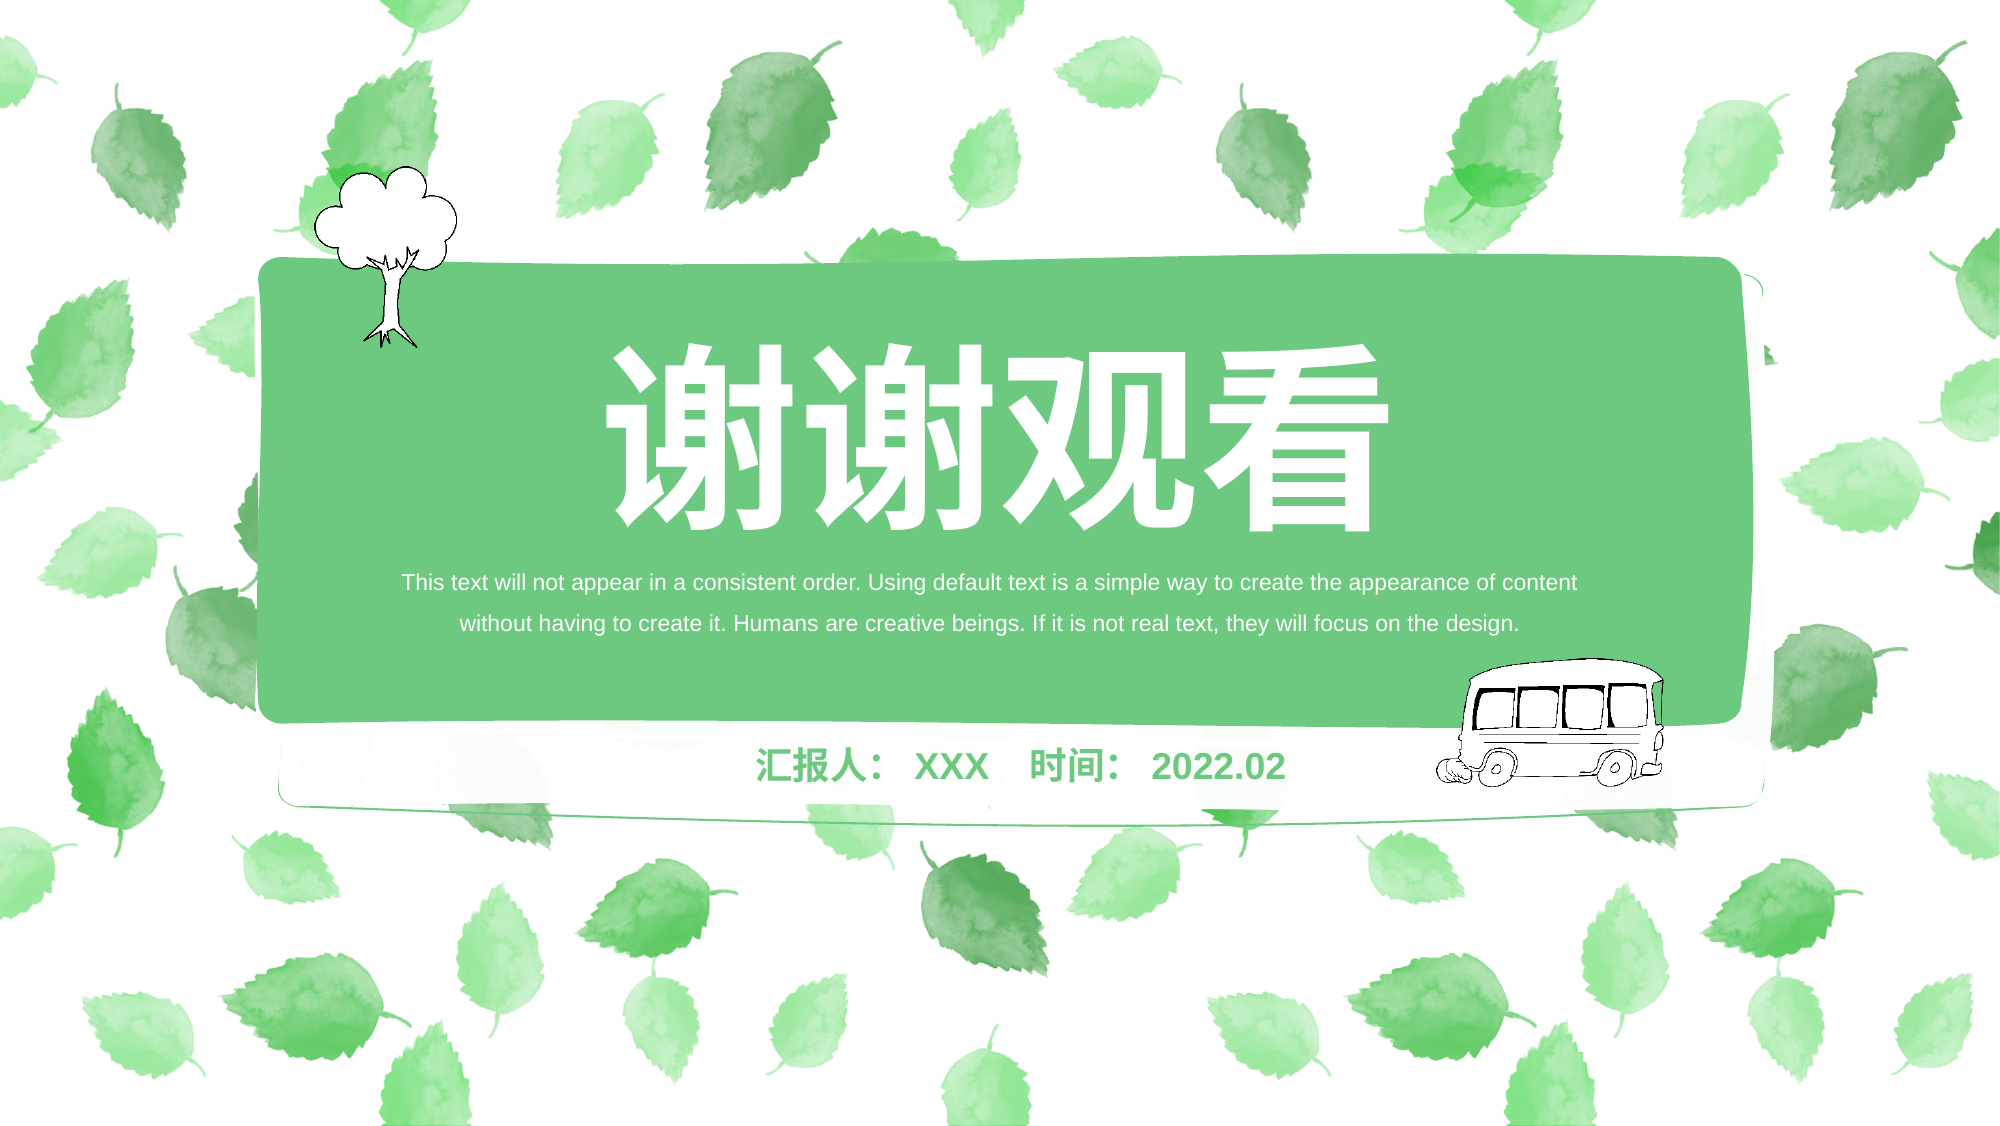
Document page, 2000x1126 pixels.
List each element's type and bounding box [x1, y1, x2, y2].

text_box [0, 0, 2000, 1126]
picture [314, 166, 457, 348]
picture [1436, 658, 1664, 787]
